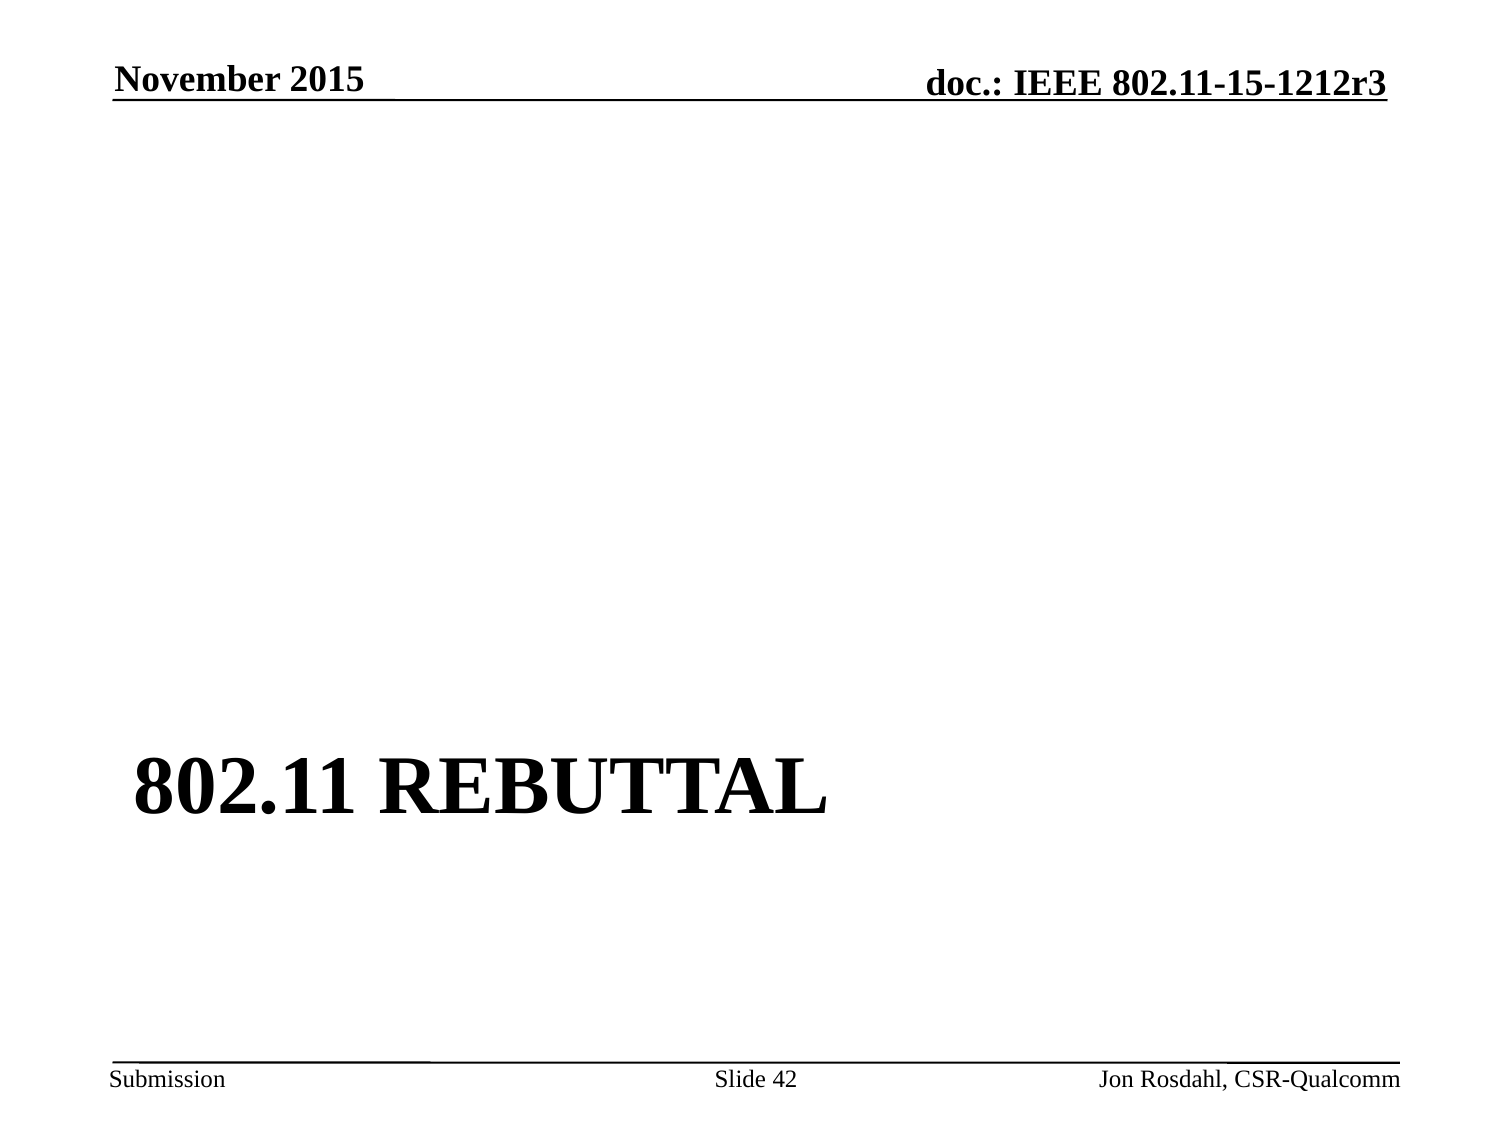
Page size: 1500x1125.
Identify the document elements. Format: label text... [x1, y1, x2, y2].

slide_number Slide 42 [712, 1061, 800, 1123]
footer Jon Rosdahl, CSR-Qualcomm [878, 1061, 1402, 1093]
title 802.11 Rebuttal [118, 722, 1394, 947]
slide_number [114, 54, 423, 100]
